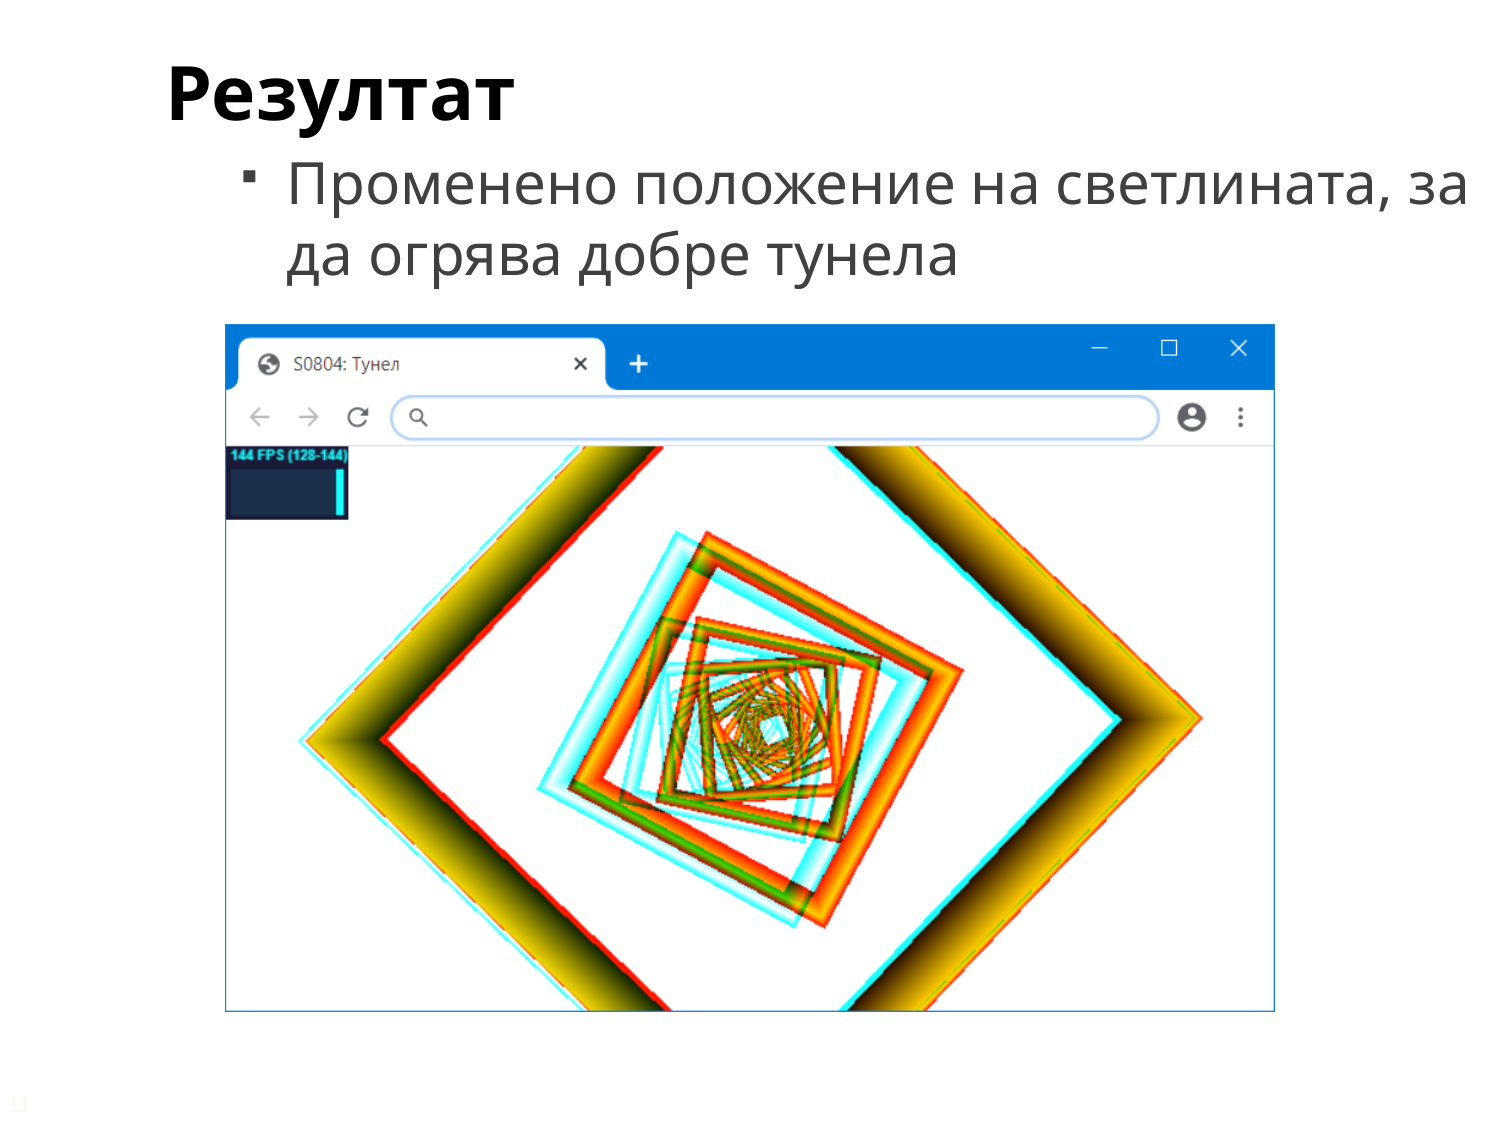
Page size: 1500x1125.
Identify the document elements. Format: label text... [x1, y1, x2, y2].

list Резултат Променено положение на светлината, за да огрява добре тунела [150, 37, 1488, 1113]
picture [224, 324, 1276, 1013]
